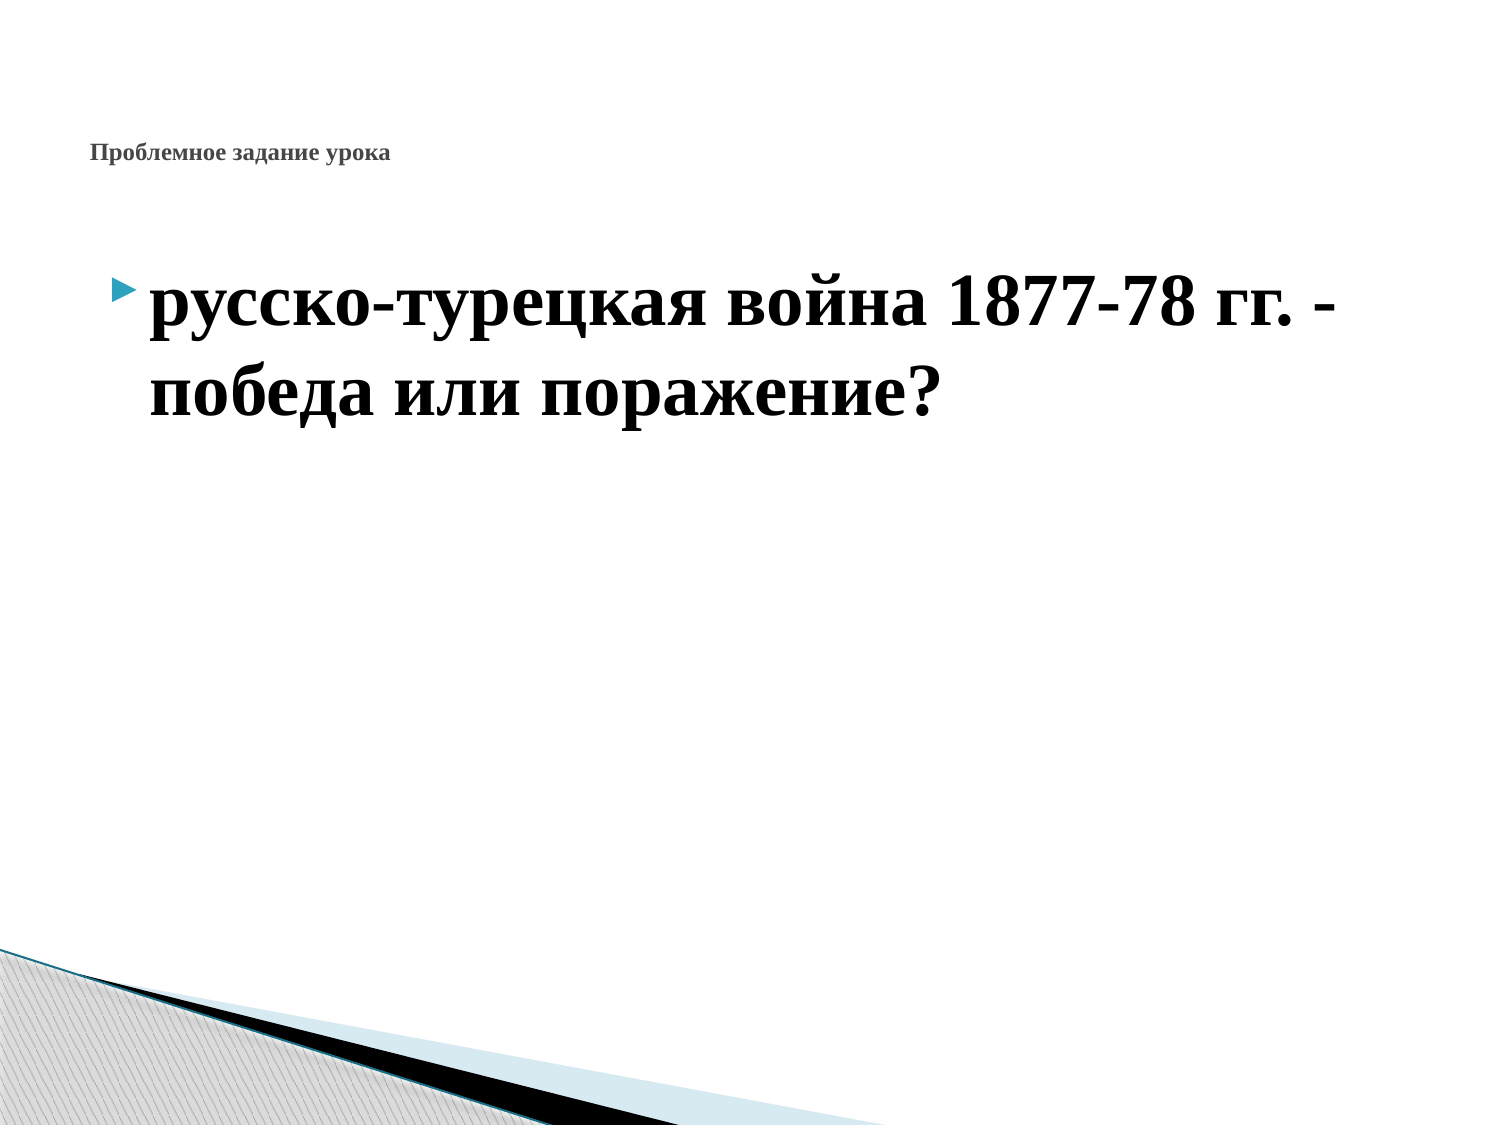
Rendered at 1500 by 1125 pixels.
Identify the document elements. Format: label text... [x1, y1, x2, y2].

title Проблемное задание урока [75, 45, 1425, 233]
list русско-турецкая война 1877-78 гг. - победа или поражение? [75, 243, 1425, 986]
